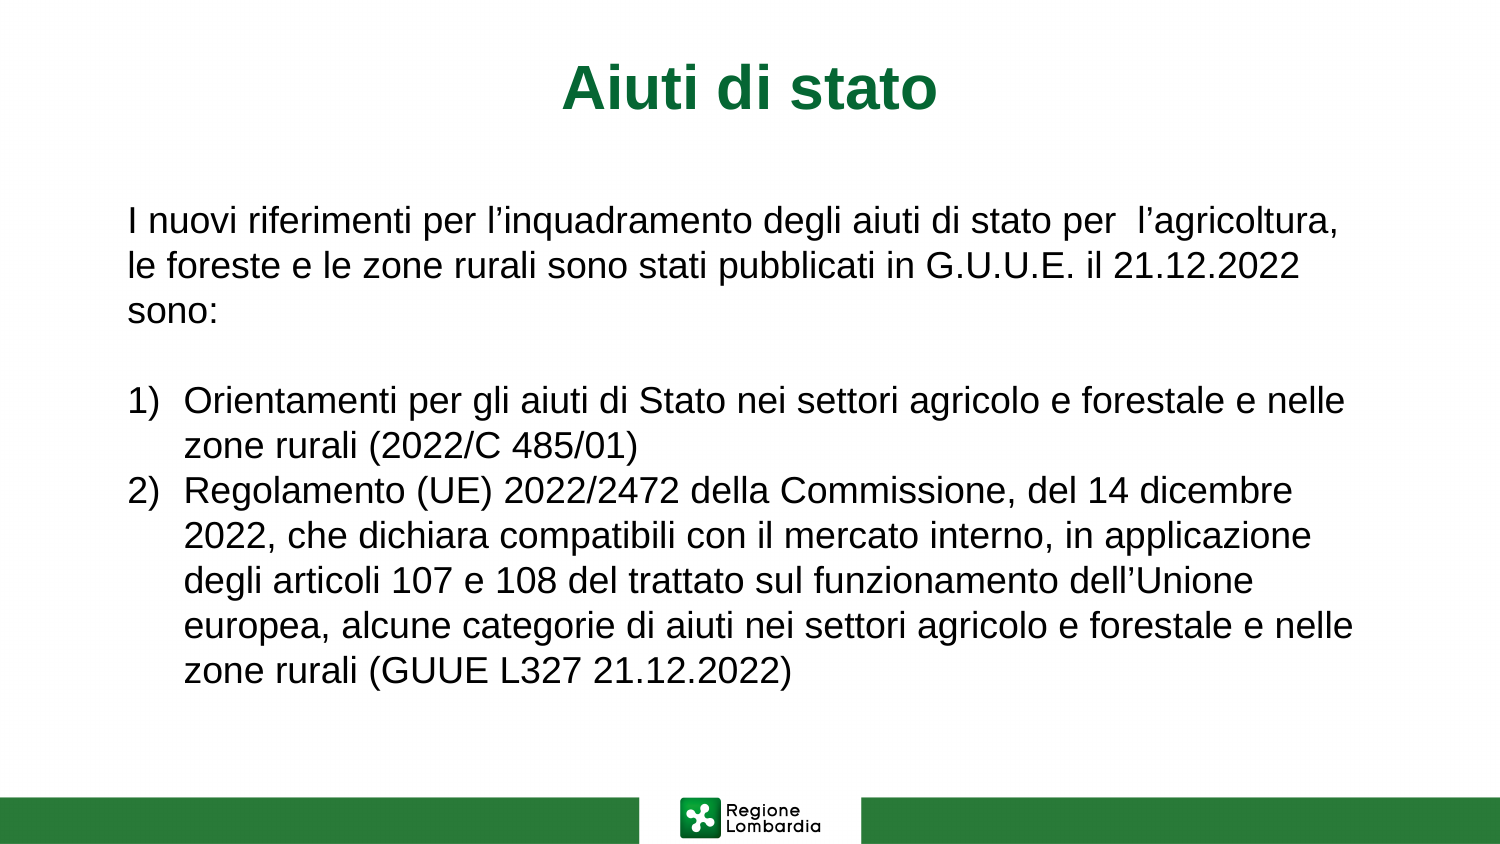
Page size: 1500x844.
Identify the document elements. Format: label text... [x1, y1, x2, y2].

title Aiuti di stato [112, 30, 1388, 139]
picture [0, 0, 1500, 844]
subtitle I nuovi riferimenti per l’inquadramento degli aiuti di stato per l’agricoltura, le foreste e le zone rurali sono stati pubblicati in G.U.U.E. il 21.12.2022 sono: Orientamenti per gli aiuti di Stato nei settori agricolo e forestale e nelle zone rurali (2022/C 485/01) Regolamento (UE) 2022/2472 della Commissione, del 14 dicembre 2022, che dichiara compatibili con il mercato interno, in applicazione degli articoli 107 e 108 del trattato sul funzionamento dell’Unione europea, alcune categorie di aiuti nei settori agricolo e forestale e nelle zone rurali (GUUE L327 21.12.2022) [112, 188, 1388, 732]
